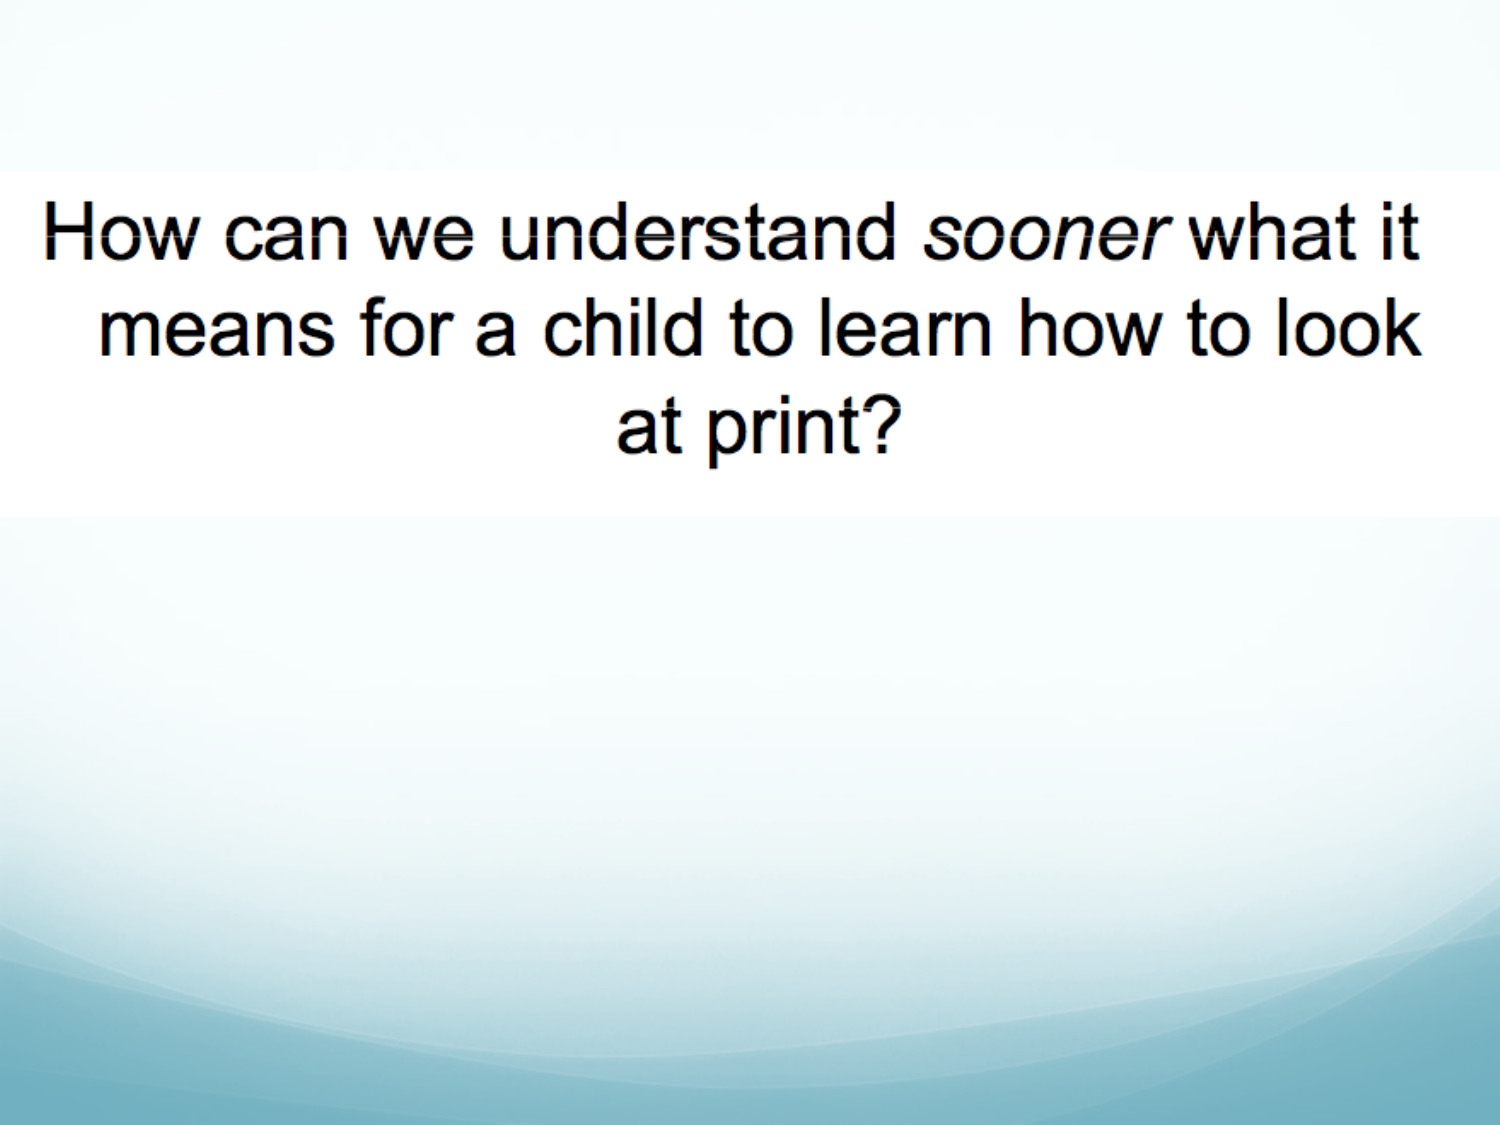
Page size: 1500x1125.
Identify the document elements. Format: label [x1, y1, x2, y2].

picture [0, 171, 1500, 517]
